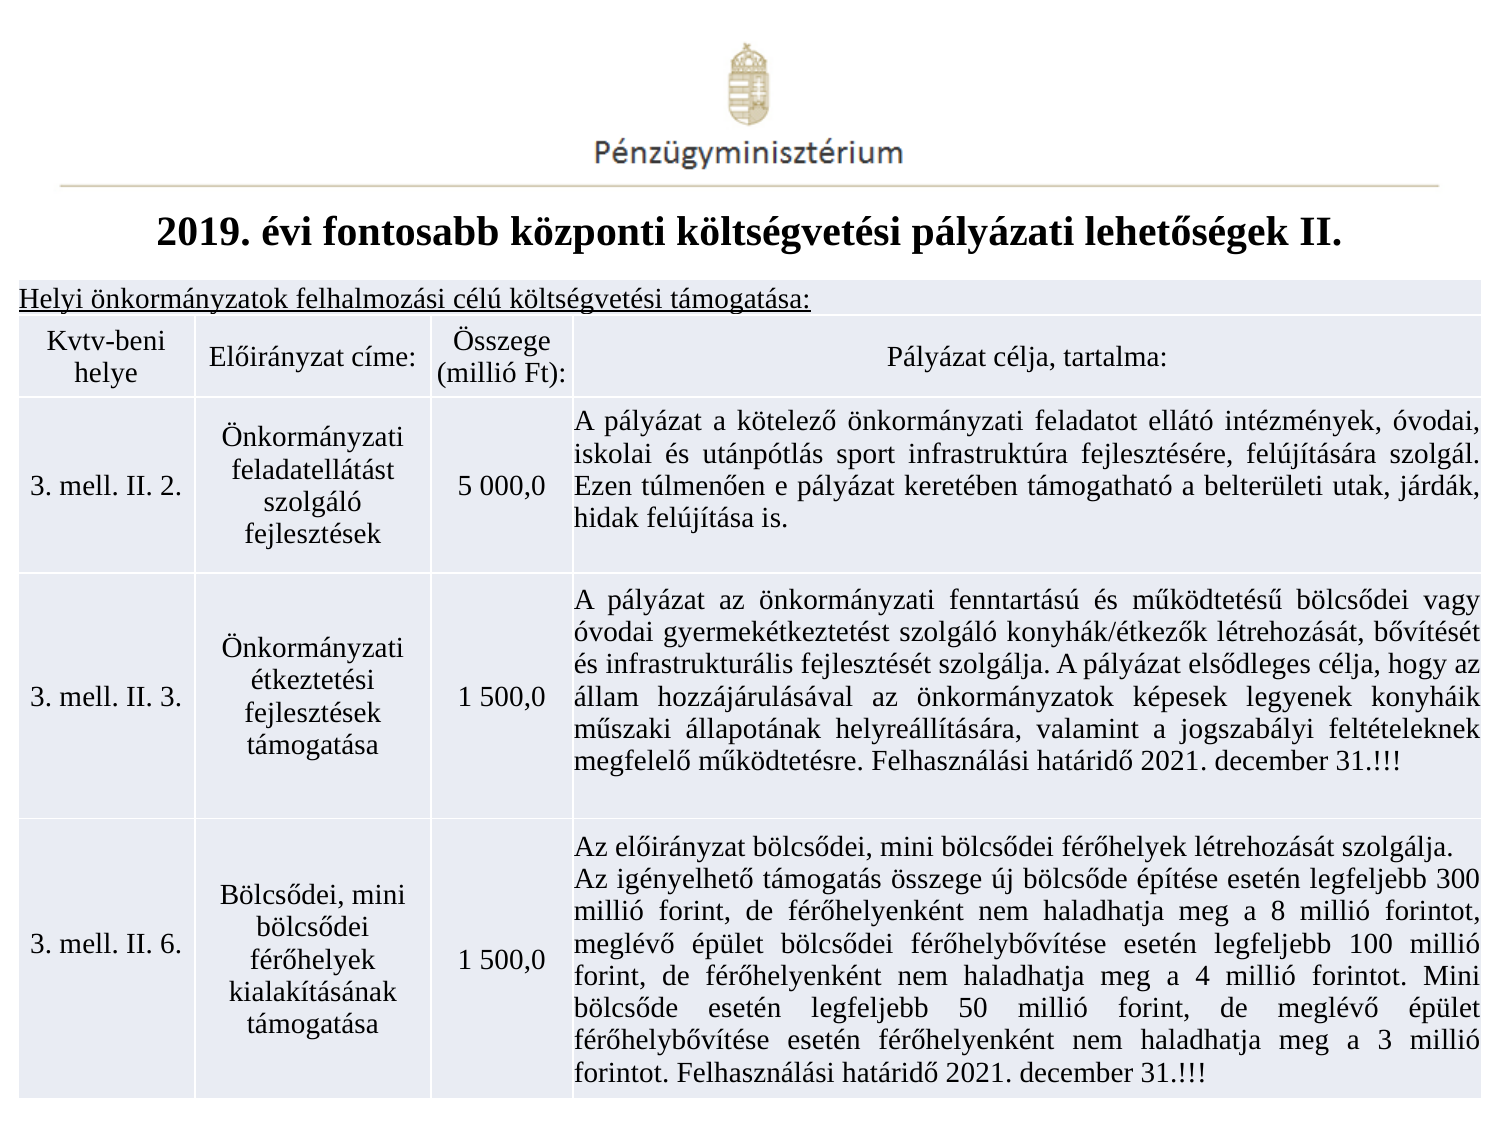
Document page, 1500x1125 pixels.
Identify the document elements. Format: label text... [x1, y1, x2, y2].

table_cell Az előirányzat bölcsődei, mini bölcsődei férőhelyek létrehozását szolgálja. Az igényelhető támogatás összege új bölcsőde építése esetén legfeljebb 300 millió forint, de férőhelyenként nem haladhatja meg a 8 millió forintot, meglévő épület bölcsődei férőhelybővítése esetén legfeljebb 100 millió forint, de férőhelyenként nem haladhatja meg a 4 millió forintot. Mini bölcsőde esetén legfeljebb 50 millió forint, de meglévő épület férőhelybővítése esetén férőhelyenként nem haladhatja meg a 3 millió forintot. Felhasználási határidő 2021. december 31.!!! [574, 819, 1481, 1098]
table_cell Önkormányzati feladatellátást szolgáló fejlesztések [196, 398, 430, 572]
table_cell 3. mell. II. 6. [19, 819, 194, 1098]
table_cell Pályázat célja, tartalma: [574, 316, 1481, 396]
table_cell 1 500,0 [432, 819, 572, 1098]
table_cell 3. mell. II. 2. [19, 398, 194, 572]
table_cell 3. mell. II. 3. [19, 574, 194, 818]
table_cell Kvtv-beni helye [19, 316, 194, 396]
table_cell A pályázat az önkormányzati fenntartású és működtetésű bölcsődei vagy óvodai gyermekétkeztetést szolgáló konyhák/étkezők létrehozását, bővítését és infrastrukturális fejlesztését szolgálja. A pályázat elsődleges célja, hogy az állam hozzájárulásával az önkormányzatok képesek legyenek konyháik műszaki állapotának helyreállítására, valamint a jogszabályi feltételeknek megfelelő működtetésre. Felhasználási határidő 2021. december 31.!!! [574, 574, 1481, 818]
table_header Helyi önkormányzatok felhalmozási célú költségvetési támogatása: [19, 280, 1481, 314]
table_cell Bölcsődei, mini bölcsődei férőhelyek kialakításának támogatása [196, 819, 430, 1098]
table_cell 1 500,0 [432, 574, 572, 818]
table_cell A pályázat a kötelező önkormányzati feladatot ellátó intézmények, óvodai, iskolai és utánpótlás sport infrastruktúra fejlesztésére, felújítására szolgál. Ezen túlmenően e pályázat keretében támogatható a belterületi utak, járdák, hidak felújítása is. [574, 398, 1481, 572]
table_cell Előirányzat címe: [196, 316, 430, 396]
text_box 2019. évi fontosabb központi költségvetési pályázati lehetőségek II. [64, 196, 1436, 262]
picture [0, 0, 1500, 1125]
table_cell 5 000,0 [432, 398, 572, 572]
table_cell Összege (millió Ft): [432, 316, 572, 396]
table_cell Önkormányzati étkeztetési fejlesztések támogatása [196, 574, 430, 818]
